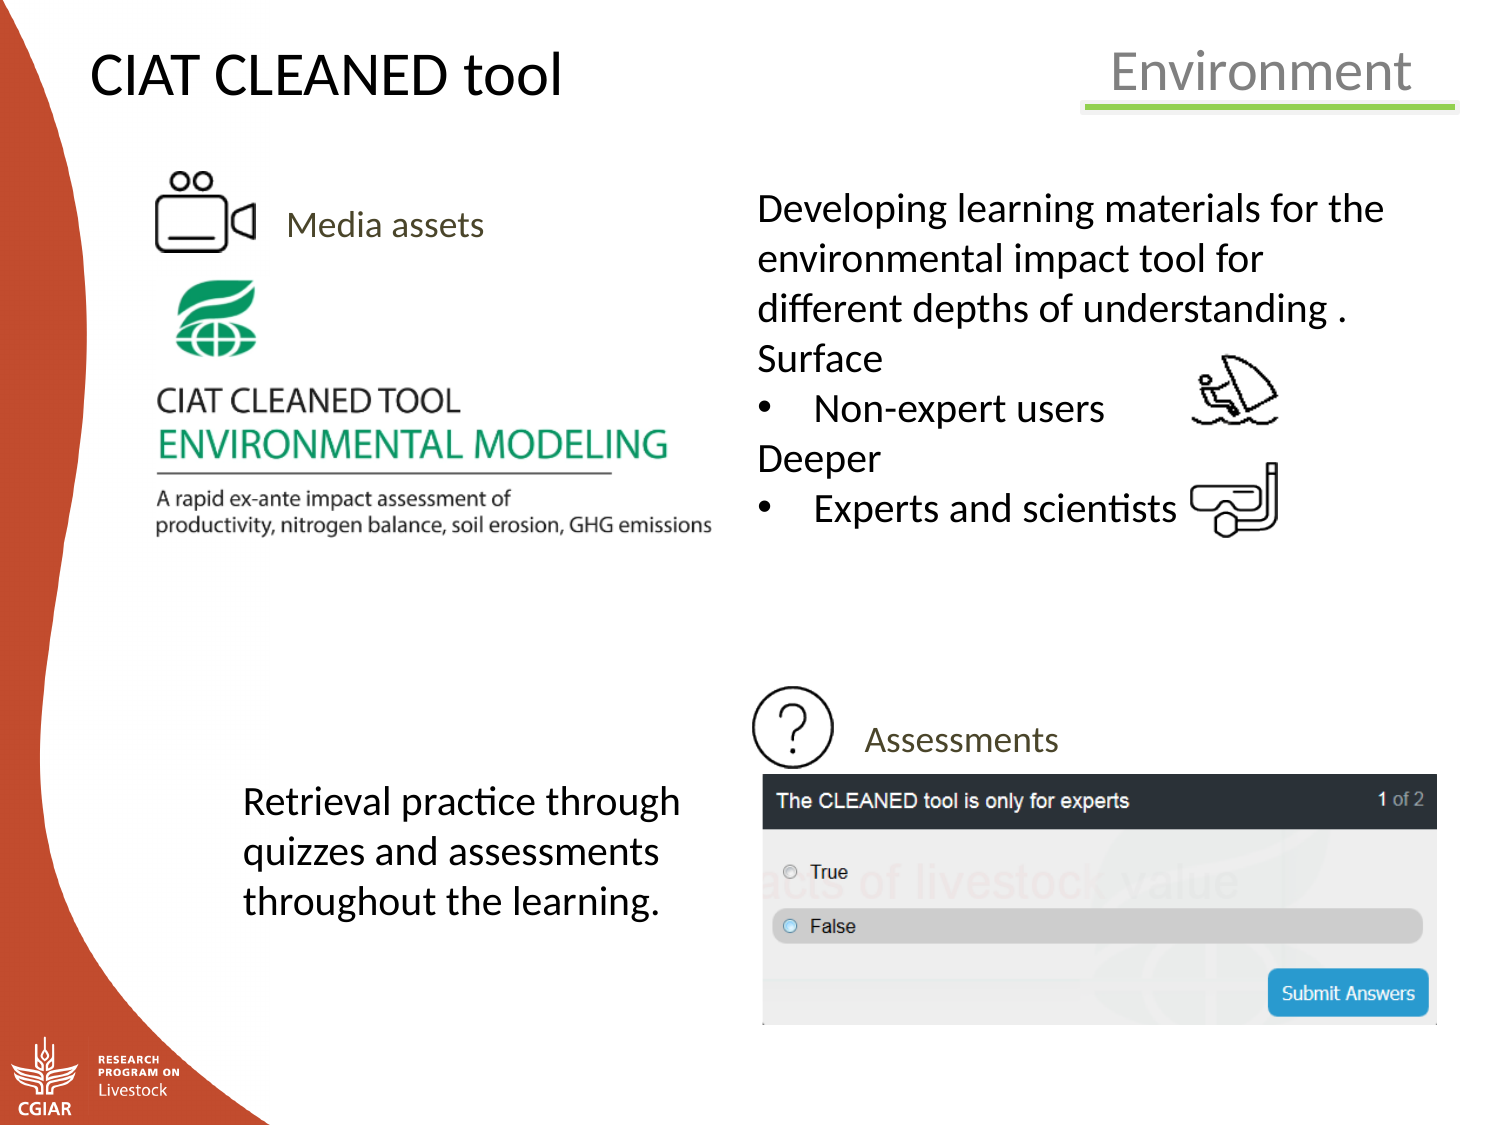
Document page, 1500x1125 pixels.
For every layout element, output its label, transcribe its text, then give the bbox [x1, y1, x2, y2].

picture [752, 686, 835, 769]
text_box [742, 173, 1423, 593]
text_box Retrieval practice through quizzes and assessments throughout the learning. [228, 766, 753, 932]
list CIAT CLEANED tool [75, 24, 1095, 125]
text_box Media assets [271, 192, 710, 253]
text_box [1080, 100, 1460, 115]
text_box Environment [1095, 24, 1471, 125]
text_box Assessments [849, 707, 1256, 768]
picture [0, 0, 712, 1125]
picture [762, 774, 1437, 1025]
